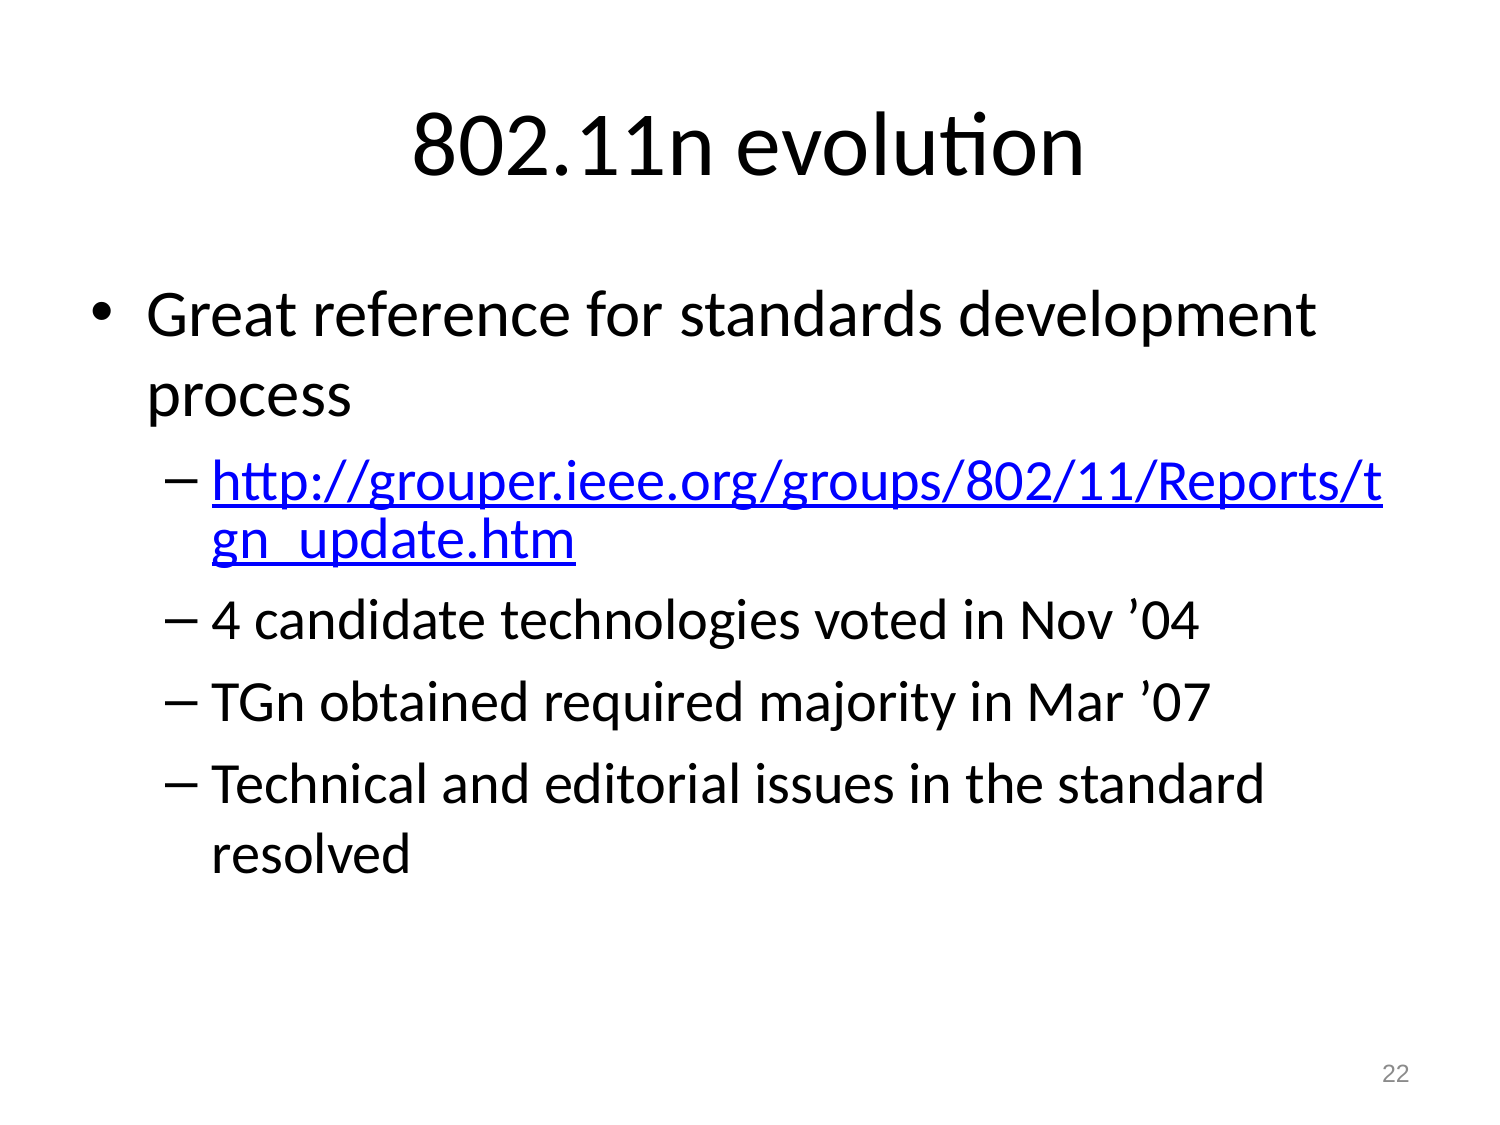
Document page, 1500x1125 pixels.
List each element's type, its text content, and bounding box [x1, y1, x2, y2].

slide_number 22 [1074, 1042, 1425, 1103]
title 802.11n evolution [74, 44, 1426, 233]
list Great reference for standards development process http://grouper.ieee.org/groups/802/11/Reports/tgn_update.htm 4 candidate technologies voted in Nov ’04 TGn obtained required majority in Mar ’07 Technical and editorial issues in the standard resolved [74, 262, 1426, 1006]
